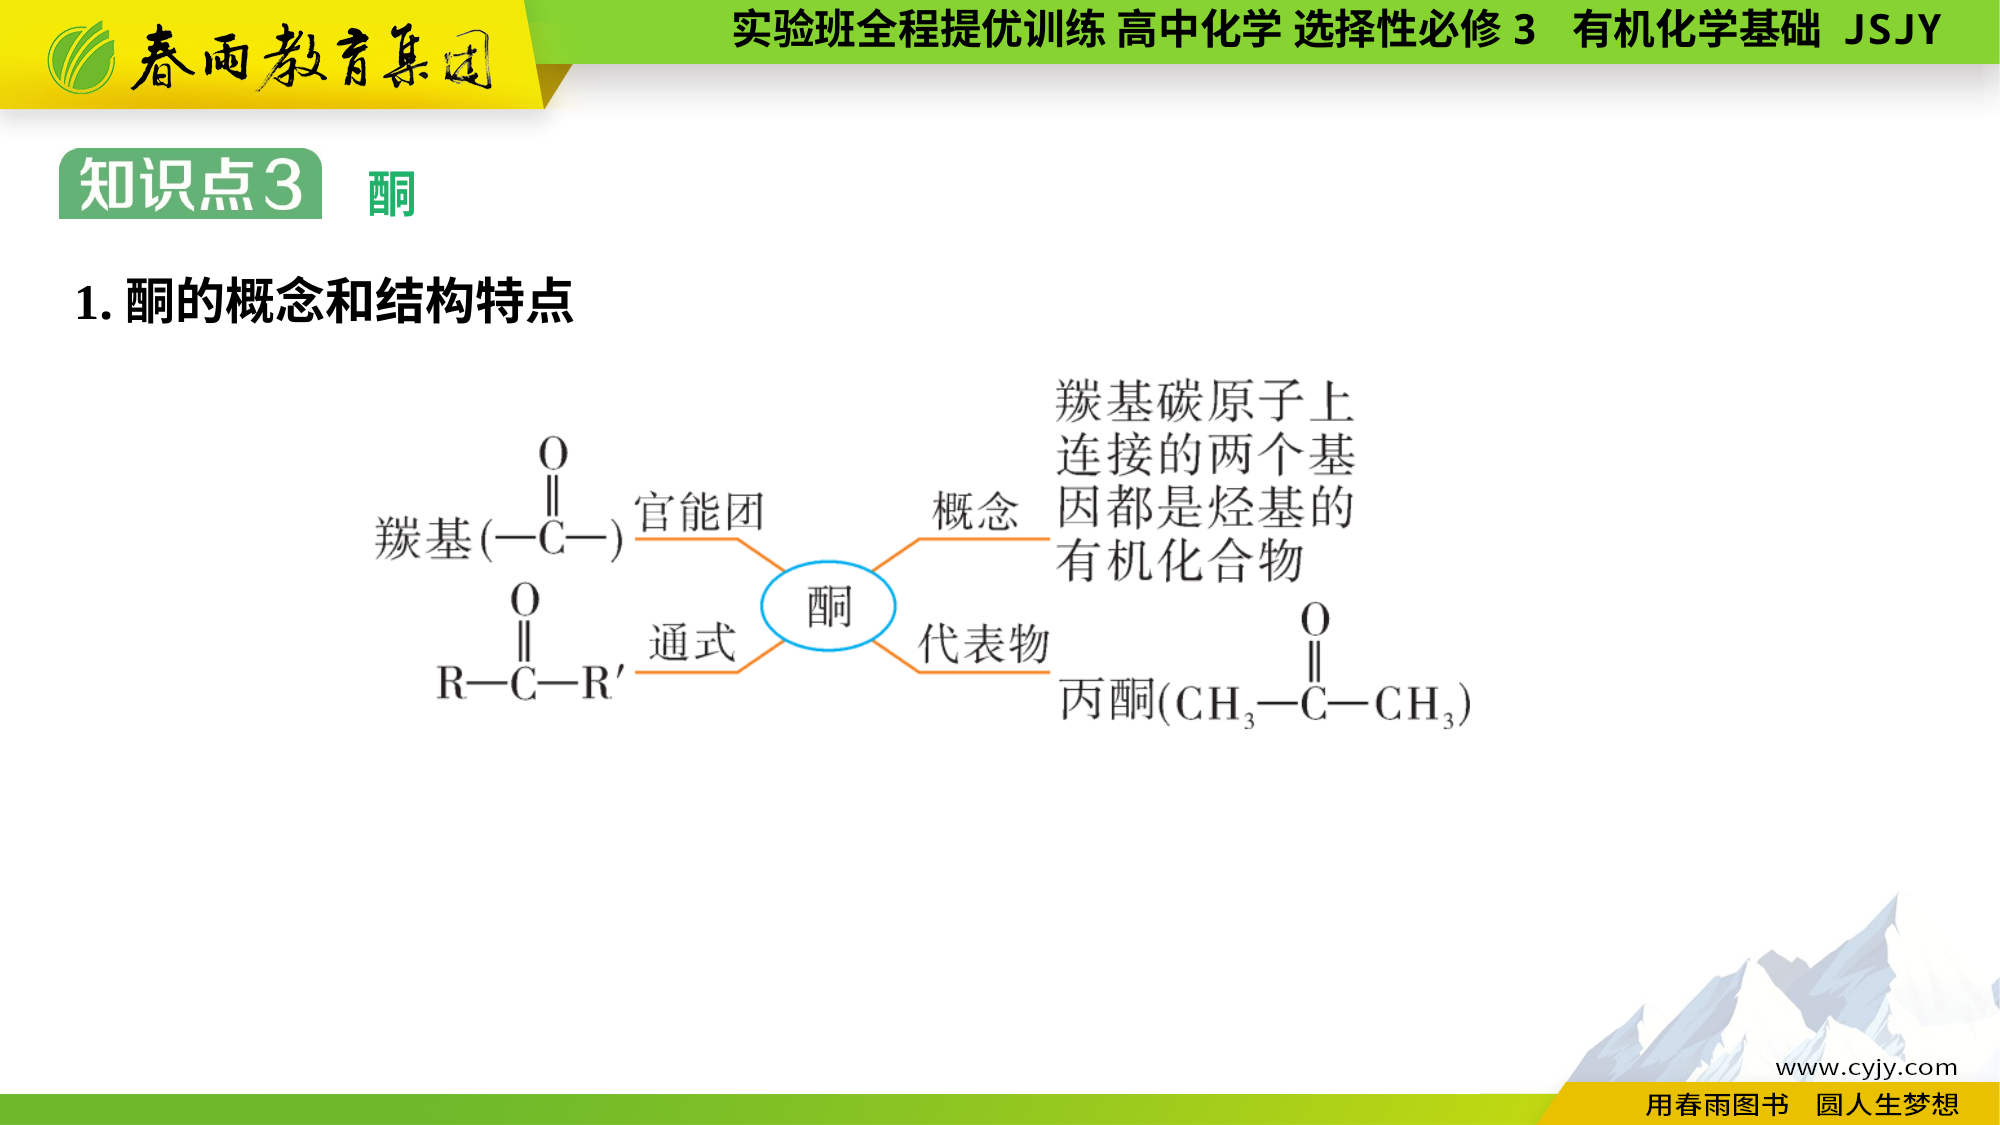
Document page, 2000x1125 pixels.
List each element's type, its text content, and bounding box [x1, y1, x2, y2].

picture [0, 0, 2000, 1125]
list 酮 1.酮的概念和结构特点 [59, 125, 1944, 328]
